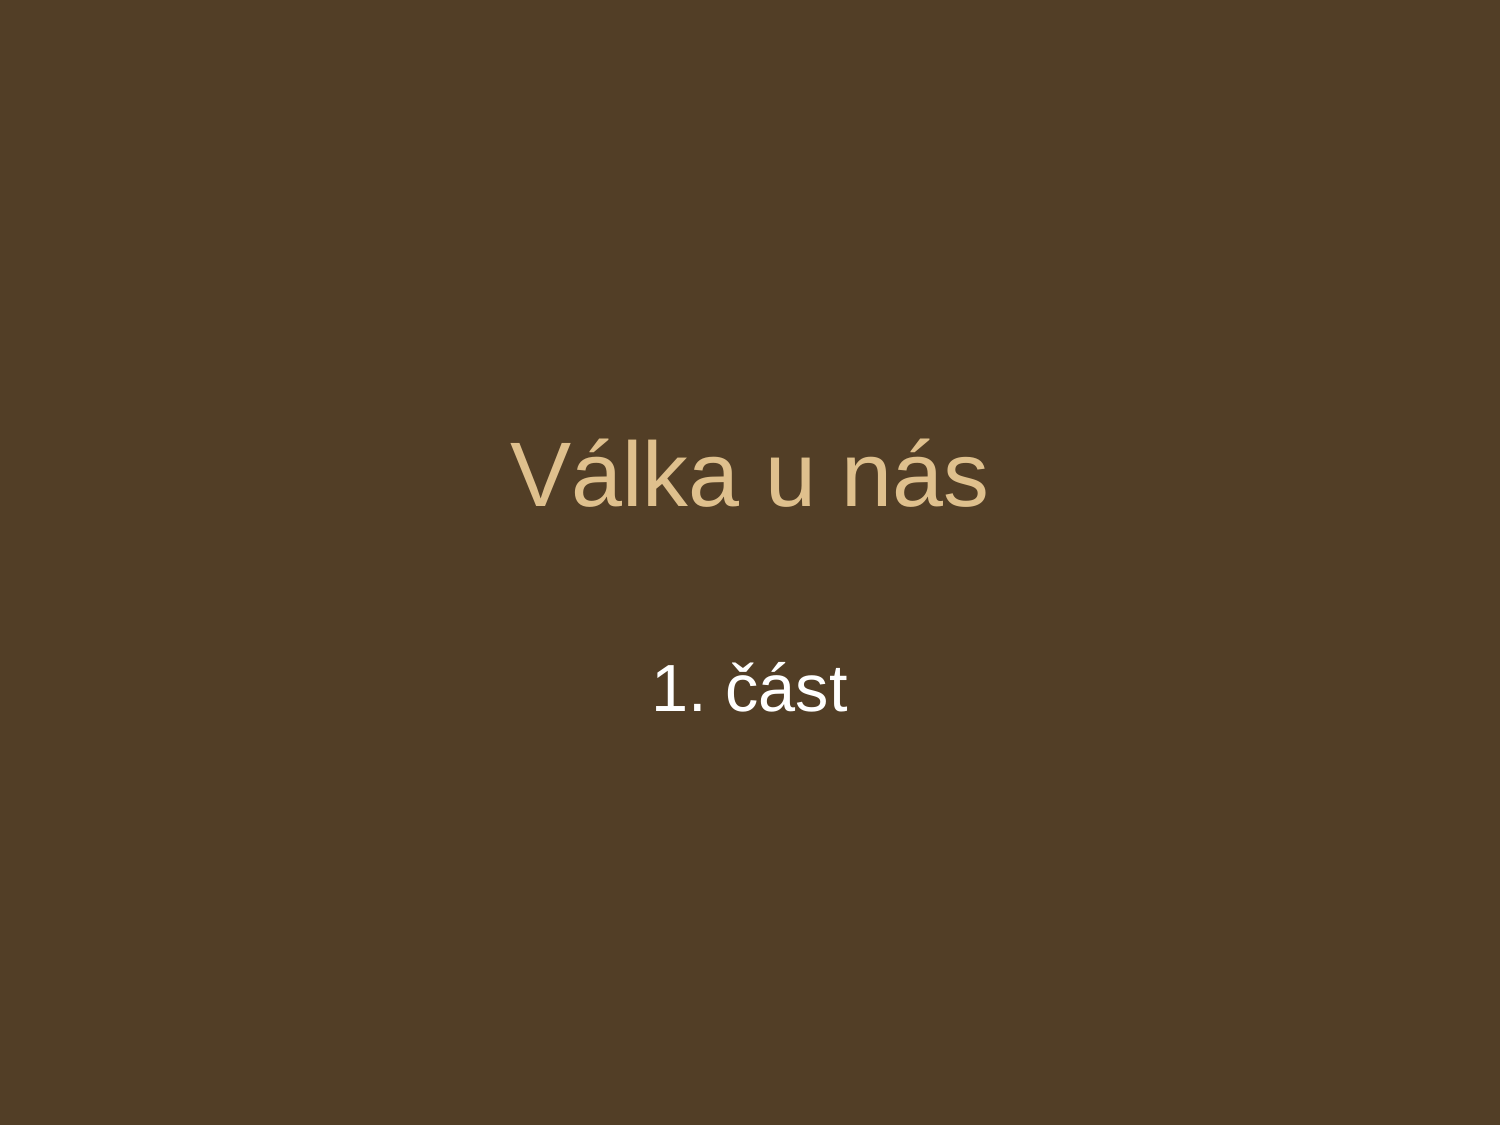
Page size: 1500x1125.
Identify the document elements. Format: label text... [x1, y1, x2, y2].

title Válka u nás [112, 349, 1388, 591]
subtitle 1. část [225, 637, 1275, 925]
